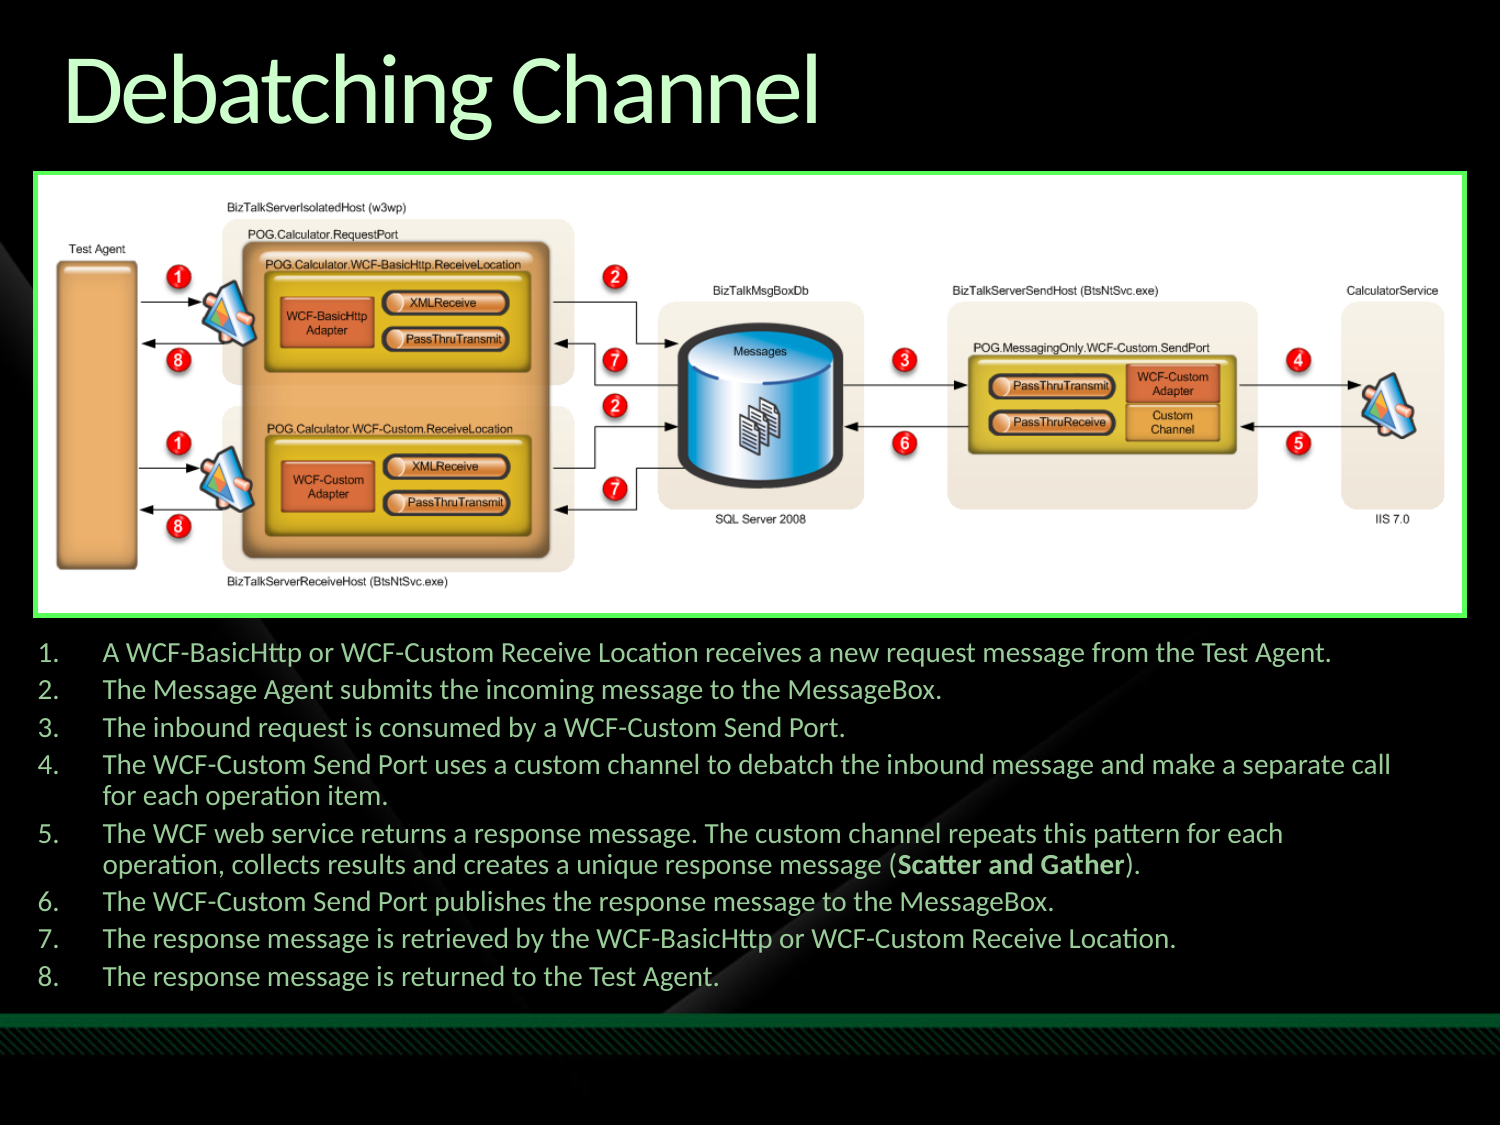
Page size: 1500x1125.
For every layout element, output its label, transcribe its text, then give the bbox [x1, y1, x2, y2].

title Debatching Channel [62, 37, 1438, 147]
list A WCF-BasicHttp or WCF-Custom Receive Location receives a new request message from the Test Agent. The Message Agent submits the incoming message to the MessageBox. The inbound request is consumed by a WCF-Custom Send Port. The WCF-Custom Send Port uses a custom channel to debatch the inbound message and make a separate call for each operation item. The WCF web service returns a response message. The custom channel repeats this pattern for each operation, collects results and creates a unique response message (Scatter and Gather). The WCF-Custom Send Port publishes the response message to the MessageBox. The response message is retrieved by the WCF-BasicHttp or WCF-Custom Receive Location. The response message is returned to the Test Agent. [37, 637, 1413, 1037]
picture [0, 0, 1500, 1125]
